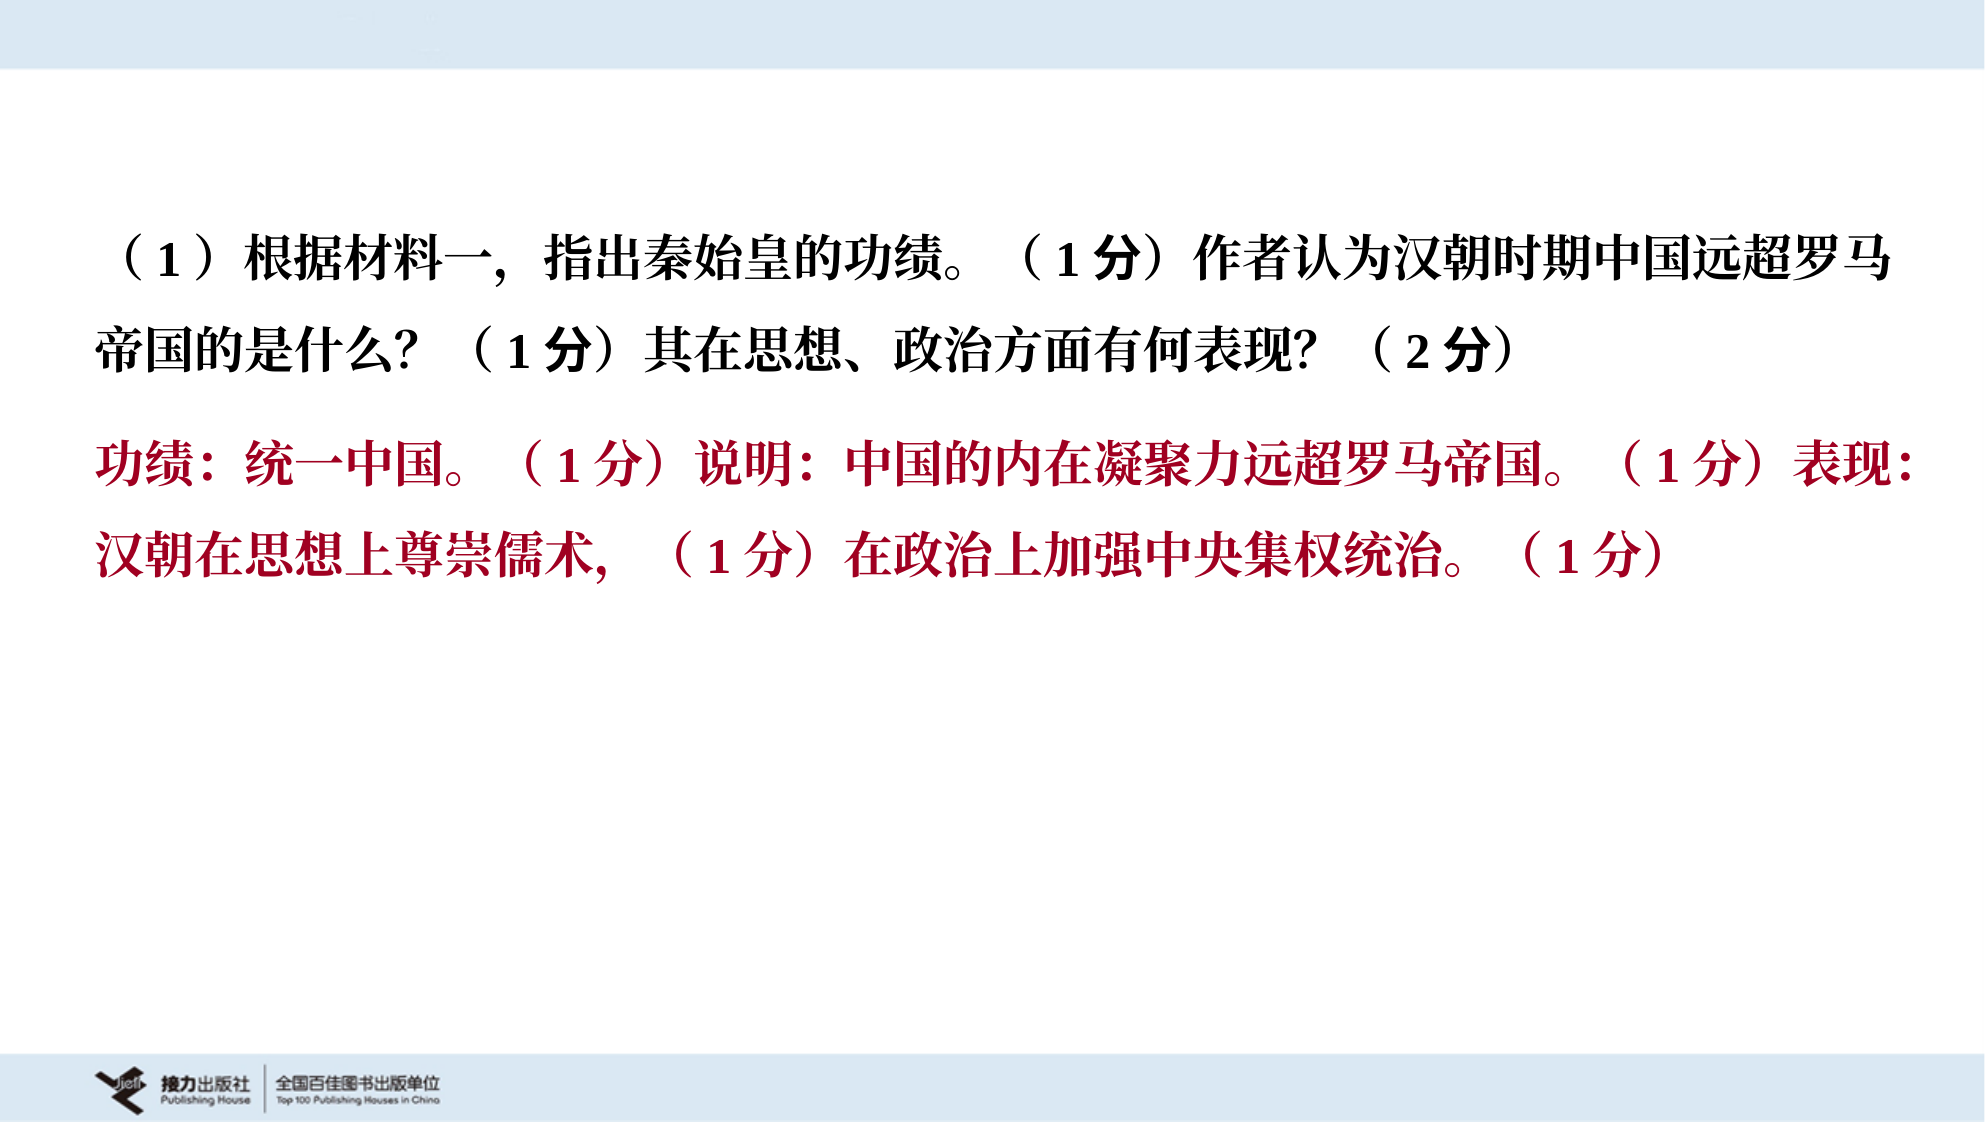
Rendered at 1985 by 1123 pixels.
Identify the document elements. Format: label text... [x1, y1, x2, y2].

text_box （1）根据材料一，指出秦始皇的功绩。（1分）作者认为汉朝时期中国远超罗马 帝国的是什么？（1分）其在思想、政治方面有何表现？（2分） [94, 195, 1892, 398]
text_box 功绩：统一中国。（1分）说明：中国的内在凝聚力远超罗马帝国。（1分）表现： 汉朝在思想上尊崇儒术，（1分）在政治上加强中央集权统治。（1分） [94, 400, 1892, 584]
picture [0, 0, 1985, 1122]
